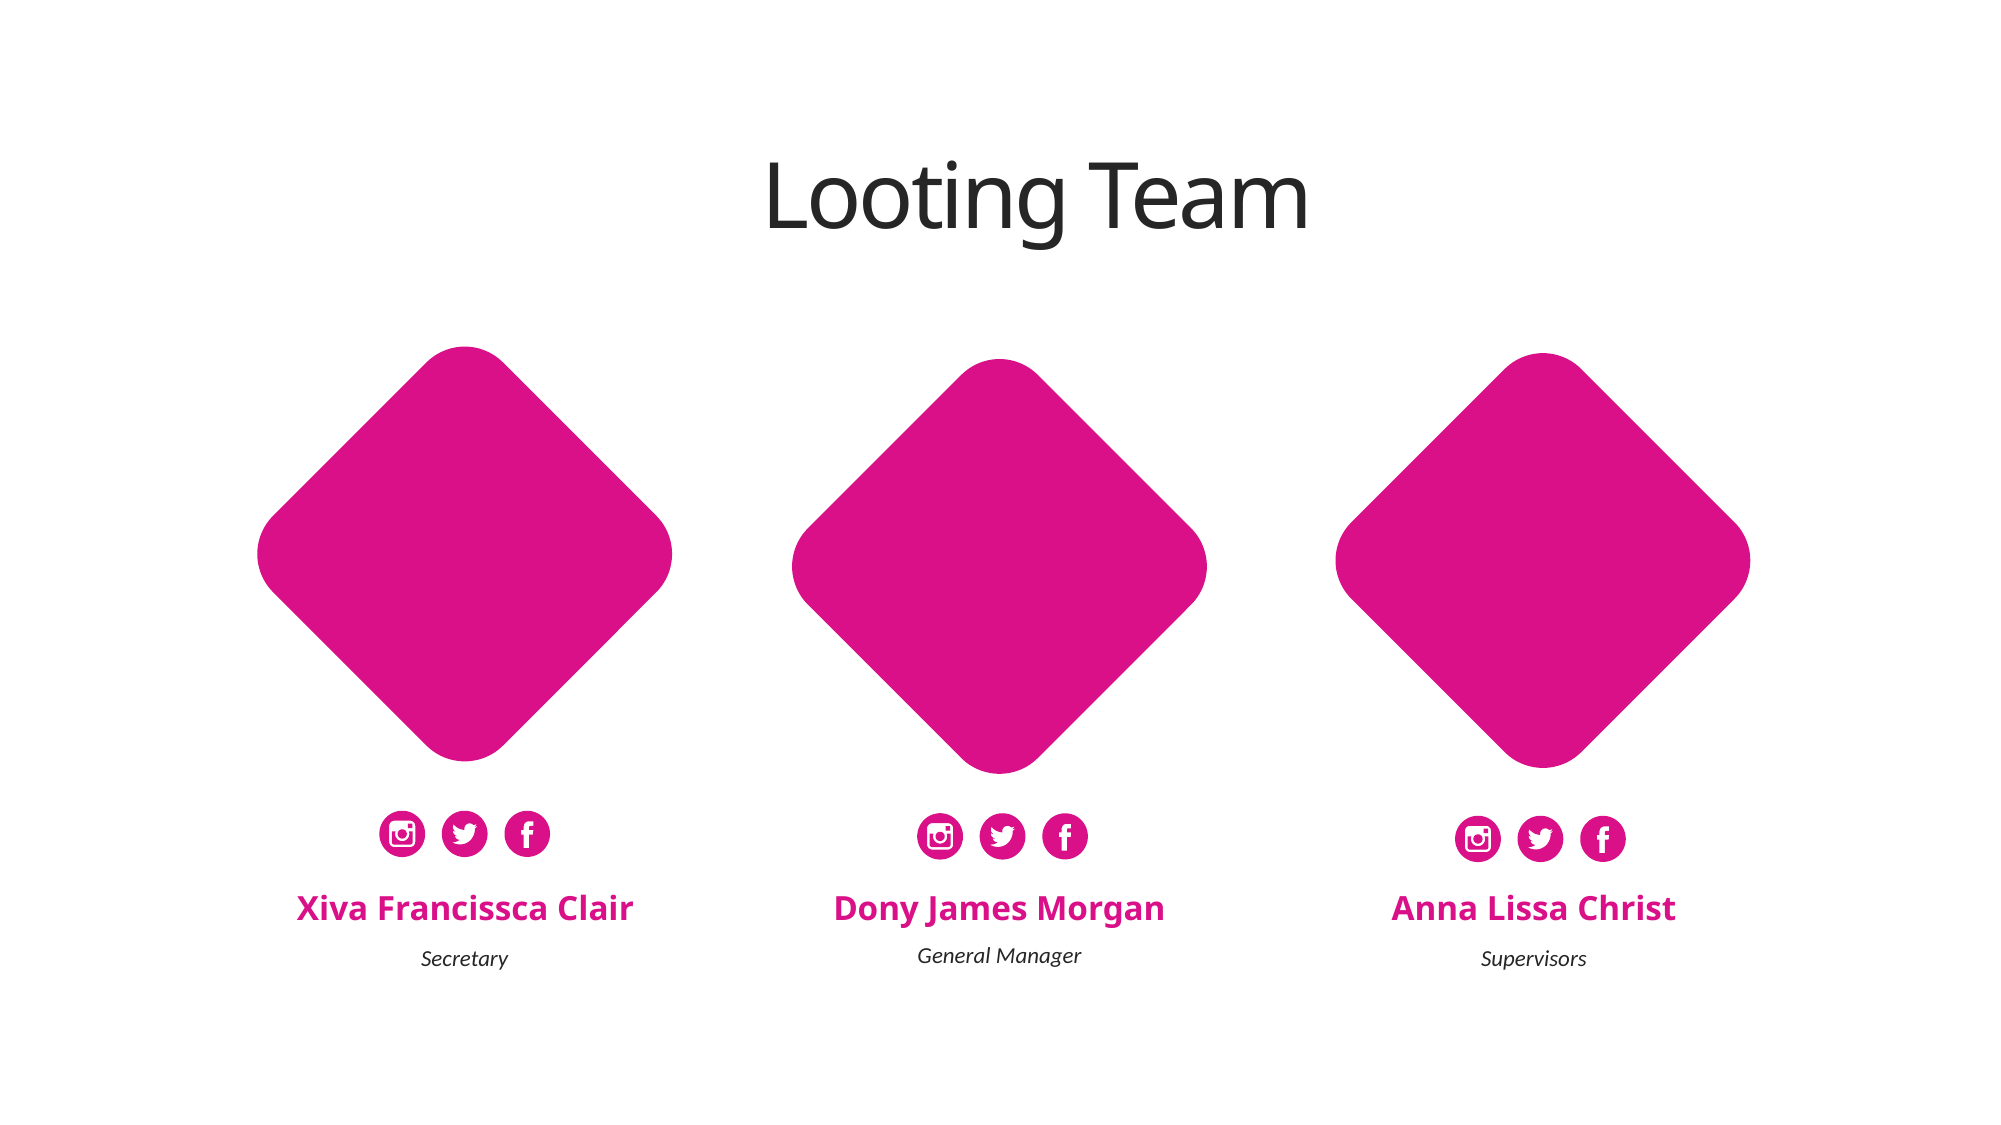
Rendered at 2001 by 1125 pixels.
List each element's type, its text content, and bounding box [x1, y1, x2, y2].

text_box [976, 770, 1023, 775]
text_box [1455, 815, 1626, 863]
text_box Dony James Morgan [736, 859, 1264, 935]
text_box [379, 810, 550, 858]
picture [257, 355, 672, 770]
text_box Supervisors [1399, 935, 1670, 979]
picture [792, 355, 1207, 770]
text_box Xiva Francissca Clair [196, 859, 736, 935]
text_box Looting Team [185, 111, 1815, 274]
picture [1328, 355, 1743, 770]
text_box Anna Lissa Christ [1264, 859, 1804, 935]
text_box [433, 345, 496, 355]
text_box [1743, 531, 1752, 590]
text_box Secretary [329, 935, 600, 979]
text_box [917, 813, 1088, 860]
text_box General Manager [864, 935, 1135, 976]
